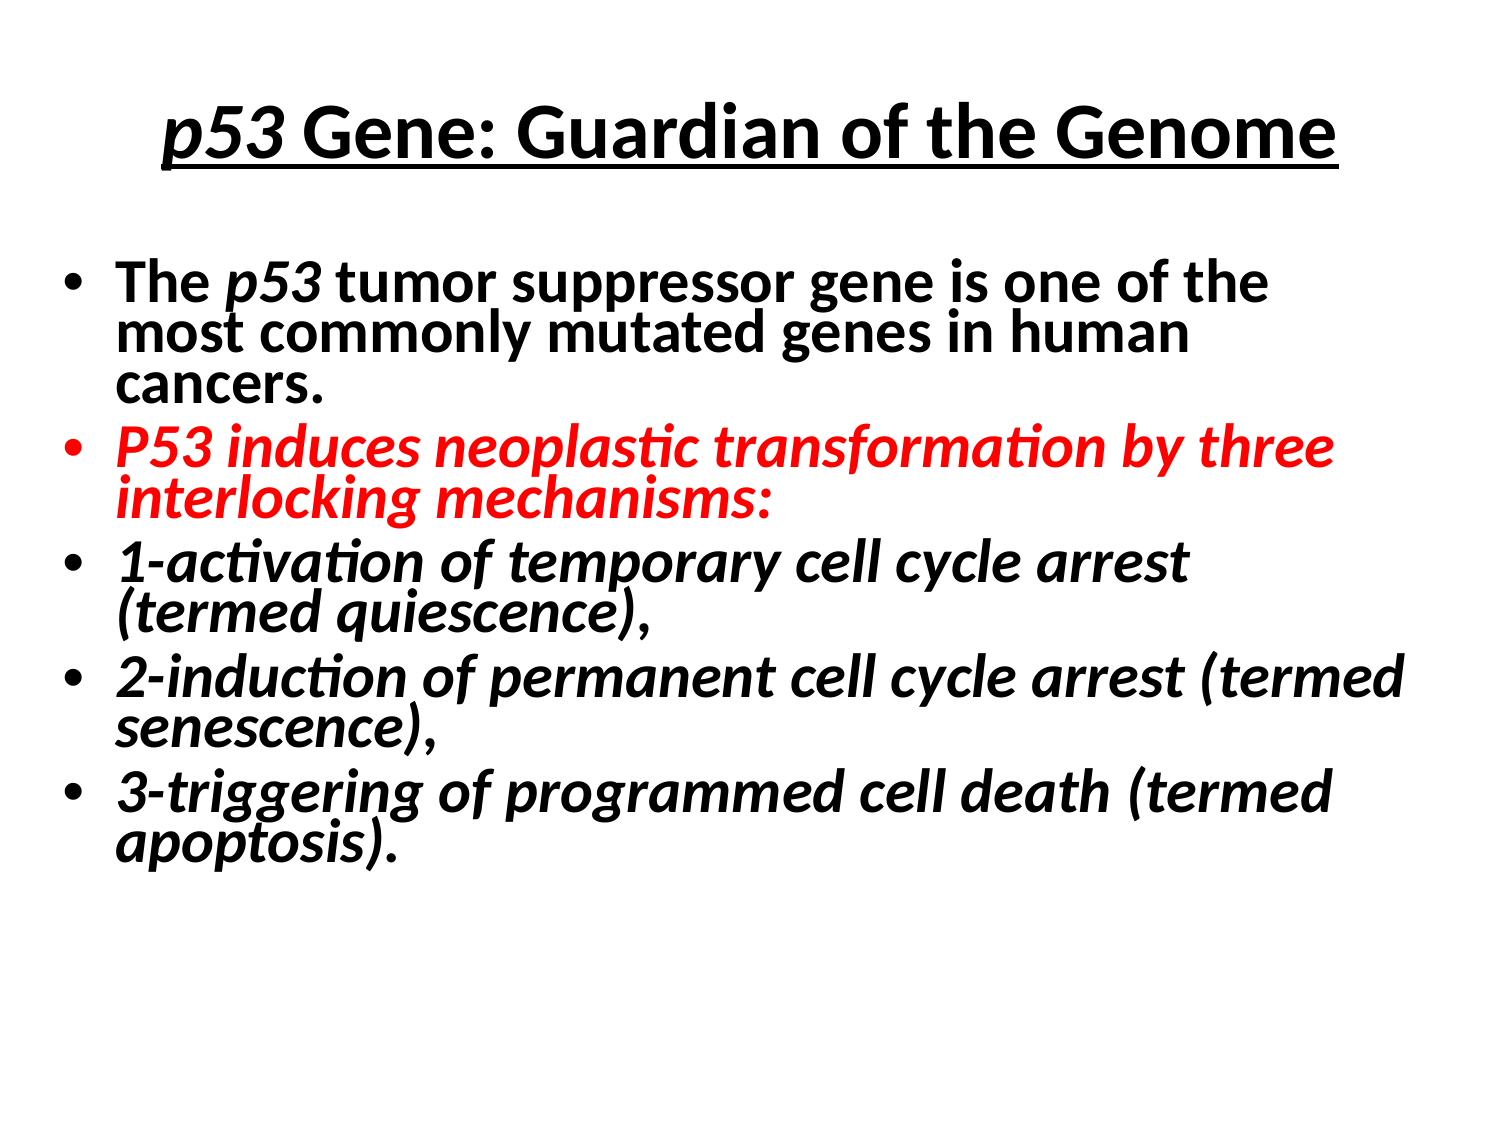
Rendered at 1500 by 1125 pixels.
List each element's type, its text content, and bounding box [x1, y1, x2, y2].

list The p53 tumor suppressor gene is one of the most commonly mutated genes in human cancers. P53 induces neoplastic transformation by three interlocking mechanisms: 1-activation of temporary cell cycle arrest (termed quiescence), 2-induction of permanent cell cycle arrest (termed senescence), 3-triggering of programmed cell death (termed apoptosis). [62, 262, 1413, 1005]
title p53 Gene: Guardian of the Genome [75, 45, 1425, 233]
